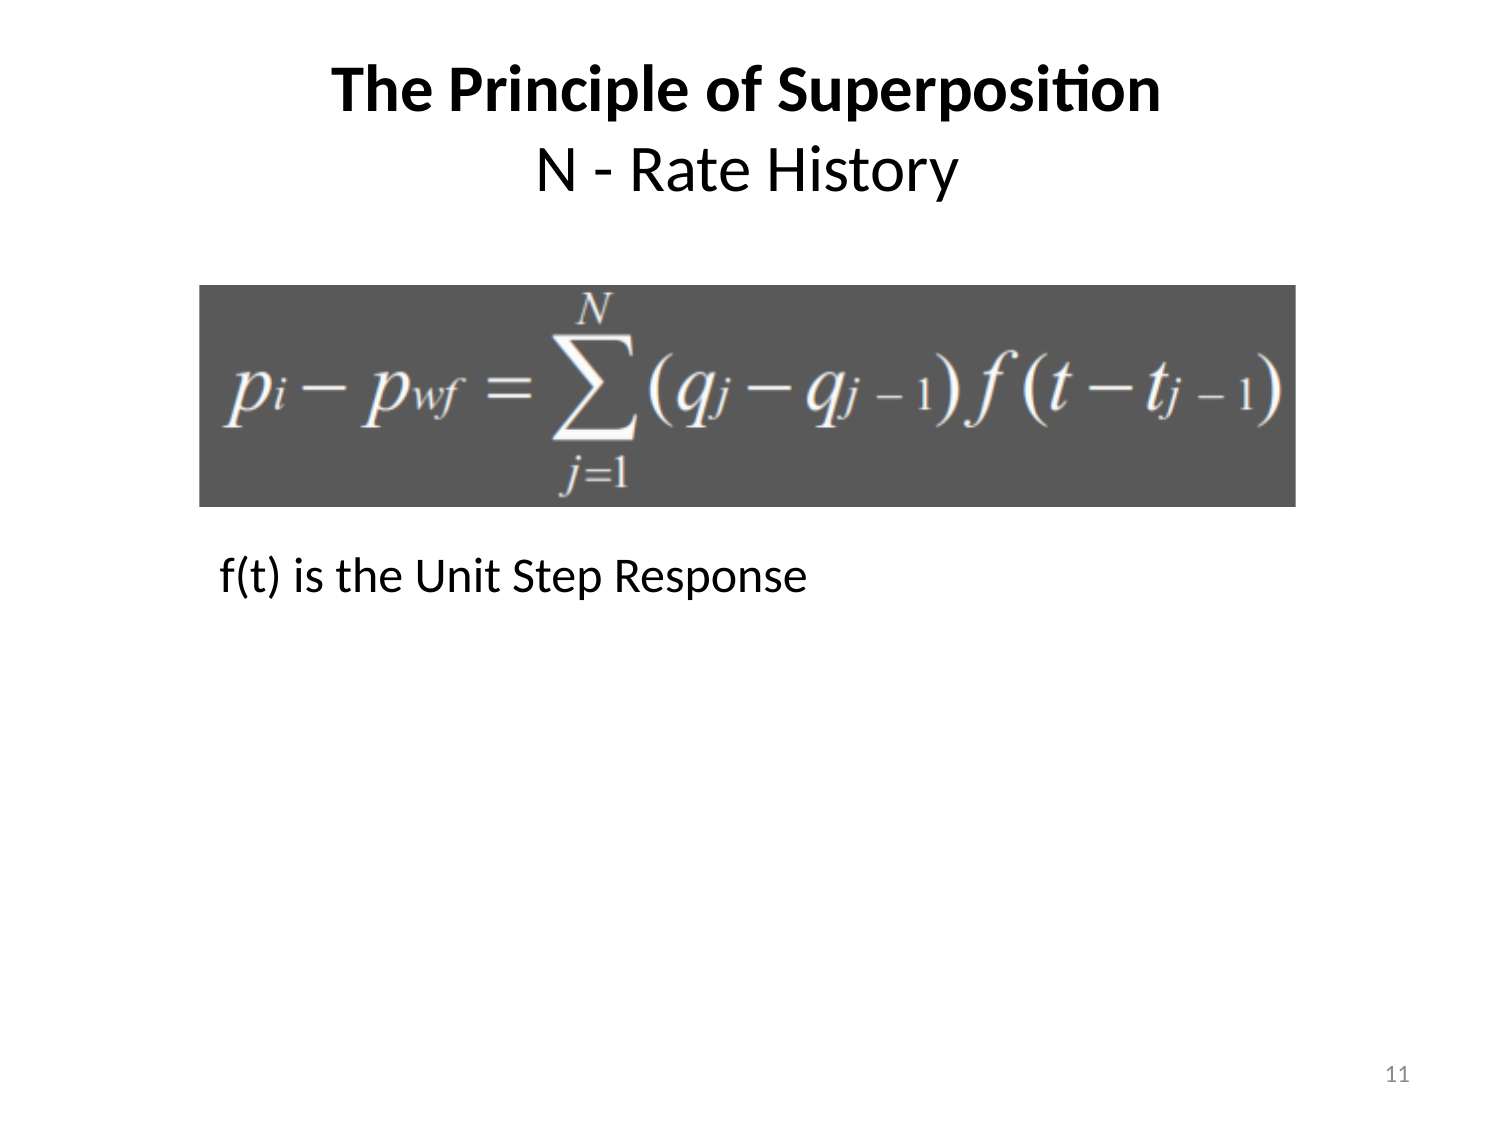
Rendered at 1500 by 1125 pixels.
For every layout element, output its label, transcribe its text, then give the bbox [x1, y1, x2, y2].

slide_number 11 [1074, 1042, 1425, 1103]
text_box The Principle of Superposition N - Rate History [316, 37, 1179, 213]
picture [199, 284, 1296, 507]
text_box f(t) is the Unit Step Response [204, 534, 824, 610]
